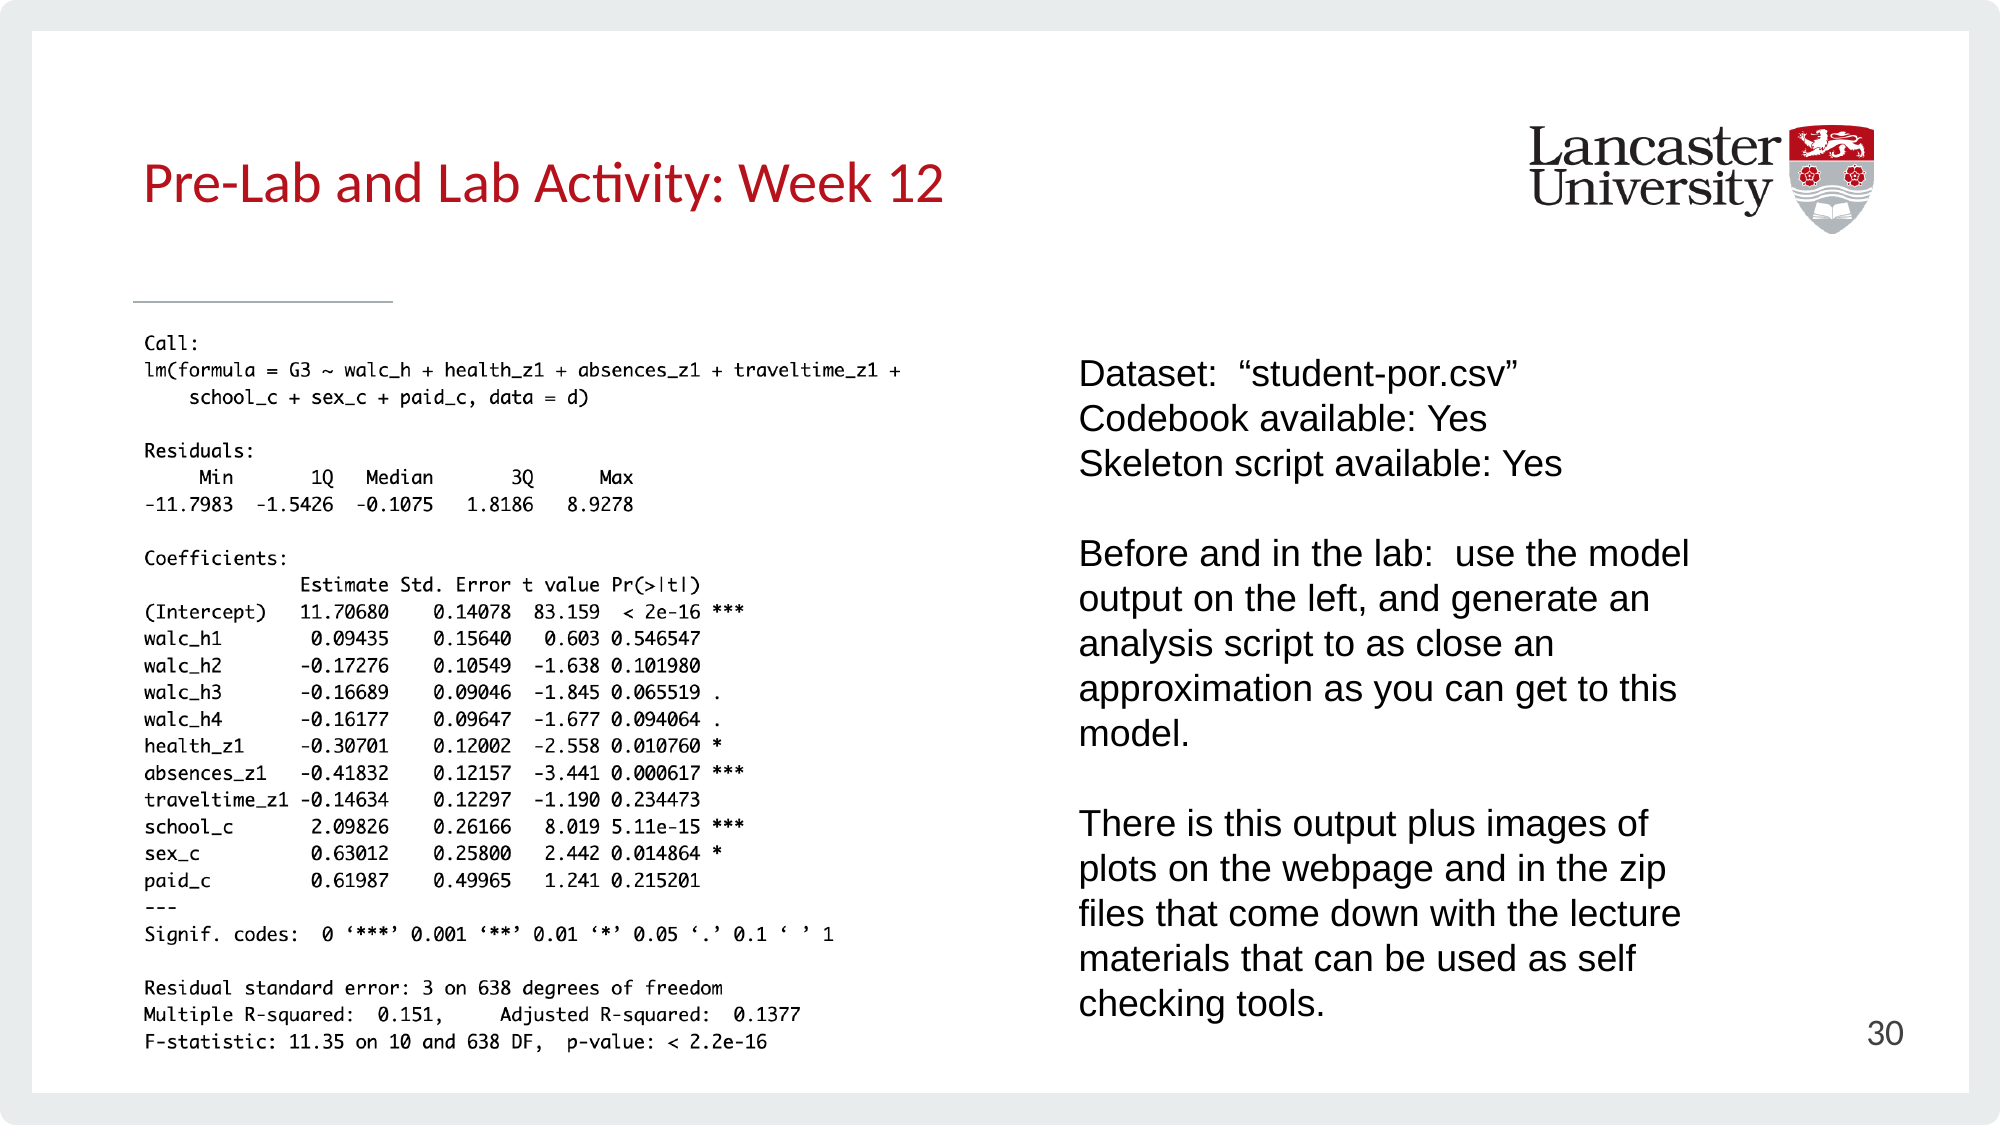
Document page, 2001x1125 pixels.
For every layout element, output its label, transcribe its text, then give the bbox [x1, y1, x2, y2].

text_box Dataset: “student-por.csv” Codebook available: Yes Skeleton script available: Yes Before and in the lab: use the model output on the left, and generate an analysis script to as close an approximation as you can get to this model. There is this output plus images of plots on the webpage and in the zip files that come down with the lecture materials that can be used as self checking tools. [1063, 341, 1745, 1032]
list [132, 316, 957, 1075]
slide_number 30 [1468, 1001, 1919, 1061]
title Pre-Lab and Lab Activity: Week 12 [128, 78, 1517, 279]
